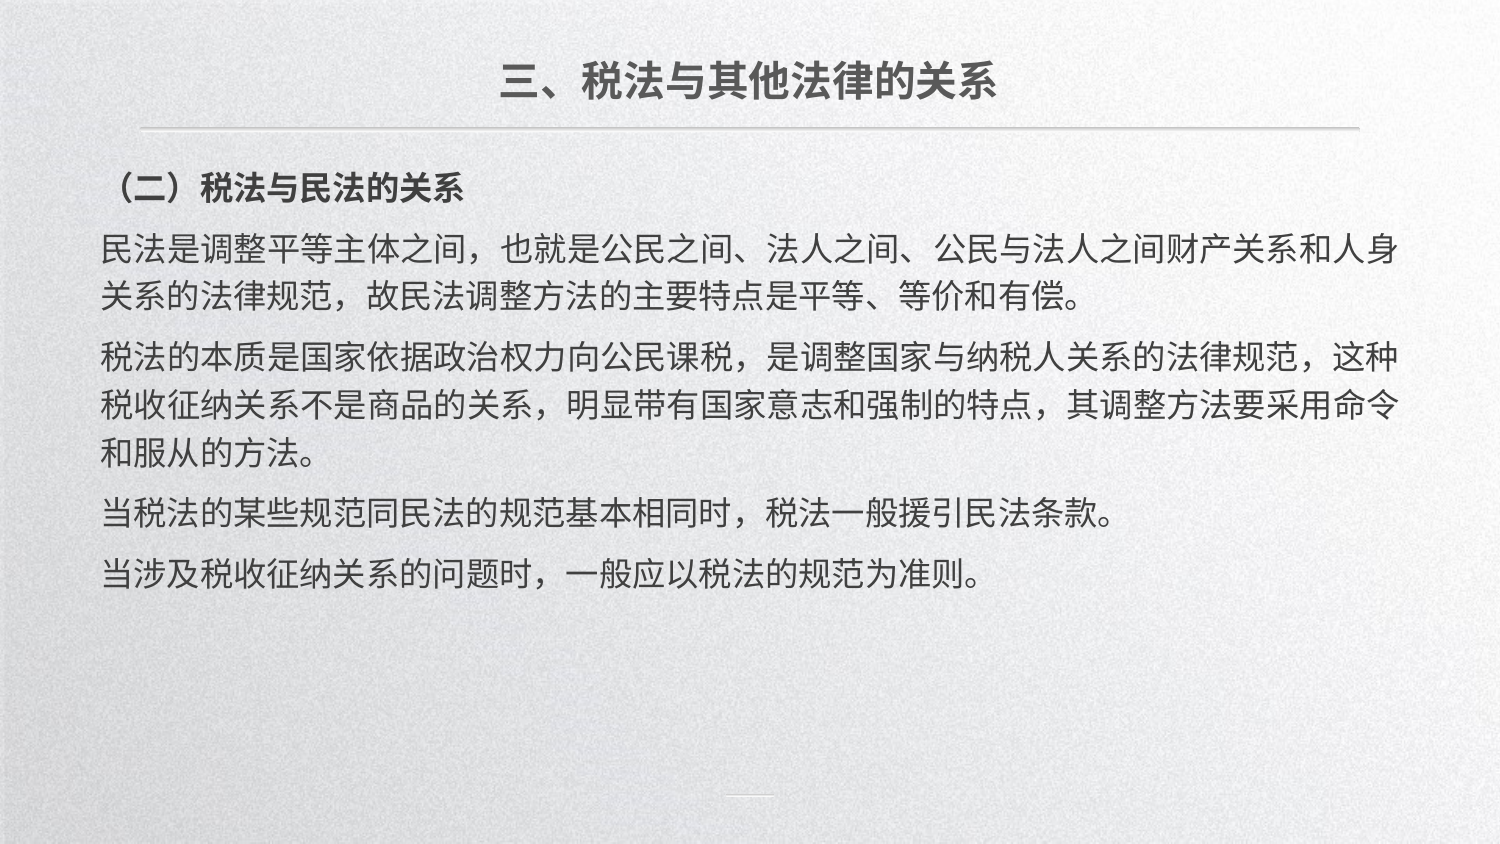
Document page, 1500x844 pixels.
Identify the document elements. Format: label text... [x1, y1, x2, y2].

picture [0, 0, 1500, 844]
text_box （二）税法与民法的关系 民法是调整平等主体之间，也就是公民之间、法人之间、公民与法人之间财产关系和人身关系的法律规范，故民法调整方法的主要特点是平等、等价和有偿。 税法的本质是国家依据政治权力向公民课税，是调整国家与纳税人关系的法律规范，这种税收征纳关系不是商品的关系，明显带有国家意志和强制的特点，其调整方法要采用命令和服从的方法。 当税法的某些规范同民法的规范基本相同时，税法一般援引民法条款。 当涉及税收征纳关系的问题时，一般应以税法的规范为准则。 [100, 159, 1400, 593]
text_box 三、税法与其他法律的关系 [459, 49, 1038, 111]
